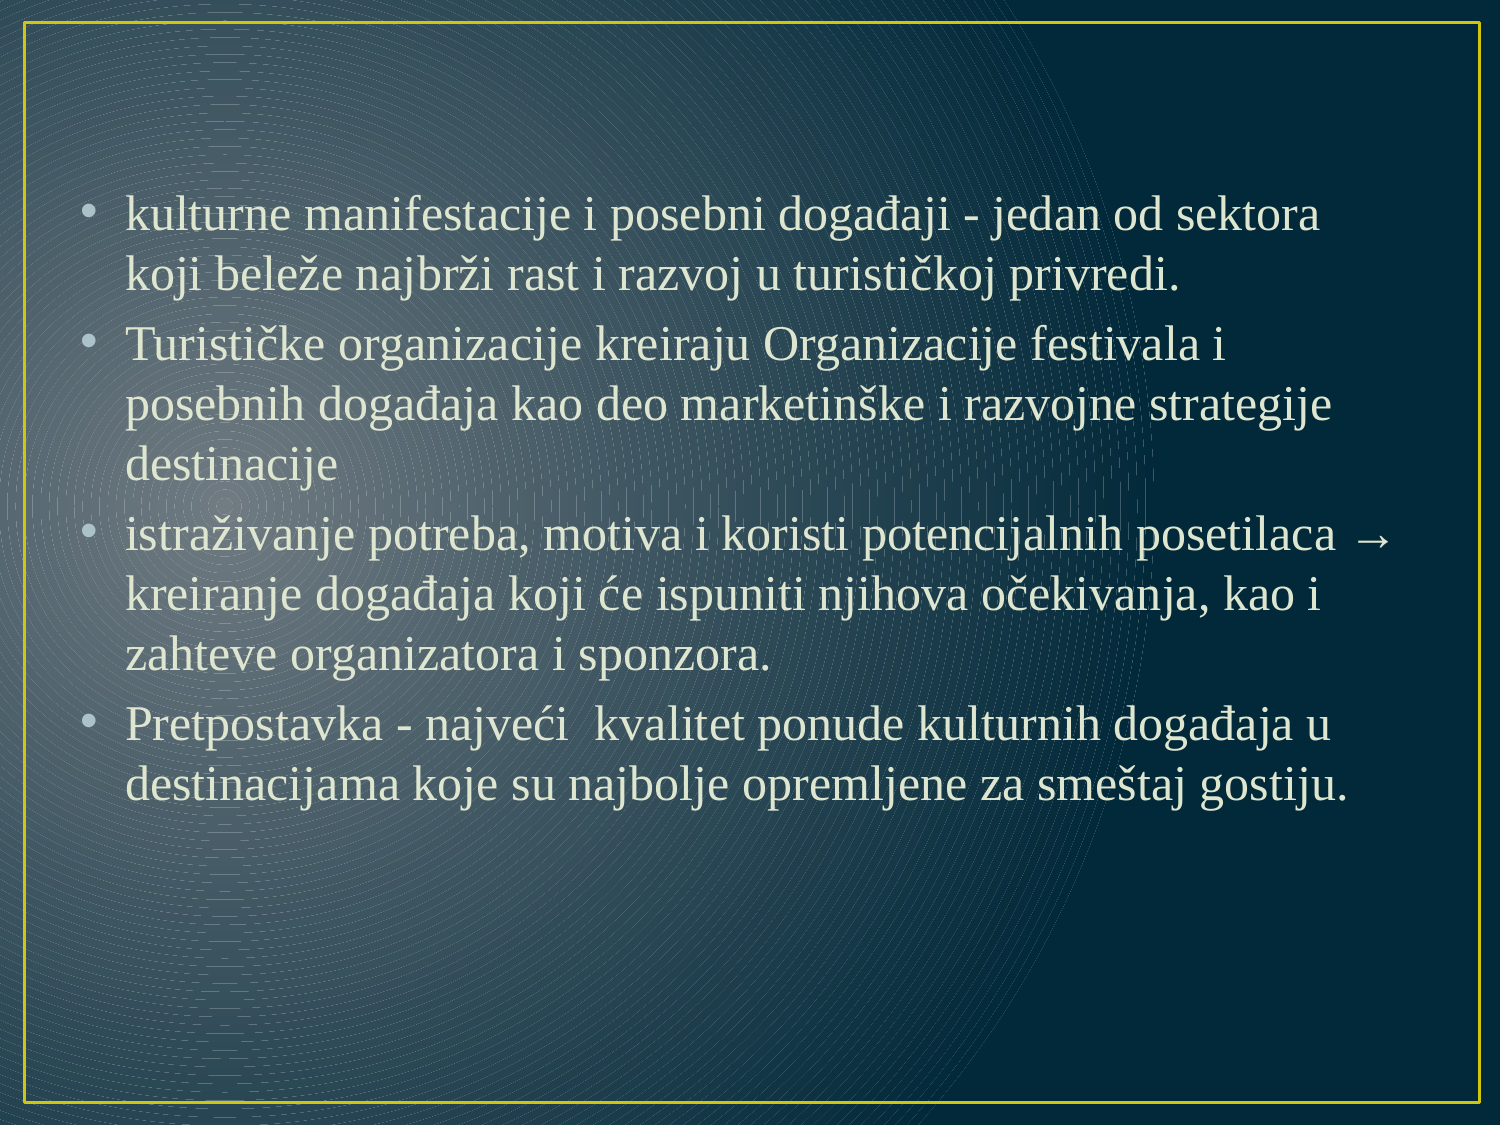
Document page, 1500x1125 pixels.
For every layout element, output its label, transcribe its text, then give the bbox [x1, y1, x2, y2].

list kulturne manifestacije i posebni događaji - jedan od sektora koji beleže najbrži rast i razvoj u turističkoj privredi. Turističke organizacije kreiraju Organizacije festivala i posebnih događaja kao deo marketinške i razvojne strategije destinacije istraživanje potreba, motiva i koristi potencijalnih posetilaca → kreiranje događaja koji će ispuniti njihova očekivanja, kao i zahteve organizatora i sponzora. Pretpostavka - najveći kvalitet ponude kulturnih događaja u destinacijama koje su najbolje opremljene za smeštaj gostiju. [64, 172, 1425, 1005]
